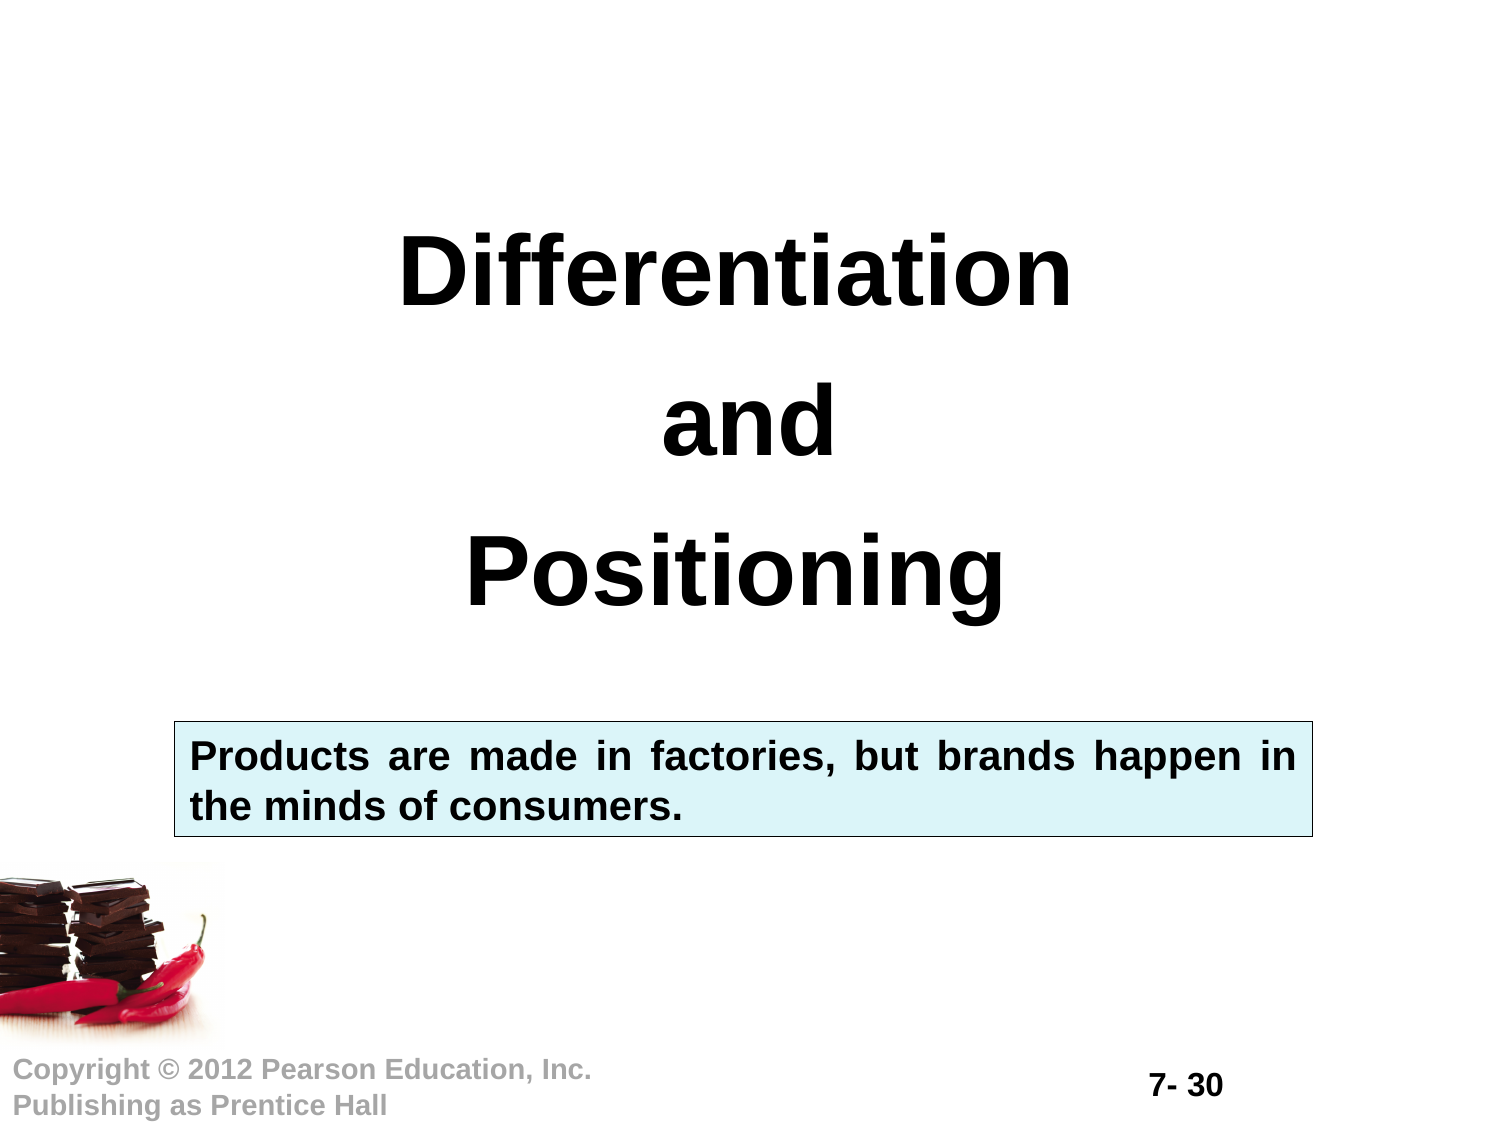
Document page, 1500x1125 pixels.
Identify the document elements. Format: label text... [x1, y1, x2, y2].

picture [0, 862, 225, 1050]
title Differentiation and Positioning [112, 287, 1388, 588]
text_box Products are made in factories, but brands happen in the minds of consumers. [174, 721, 1313, 837]
